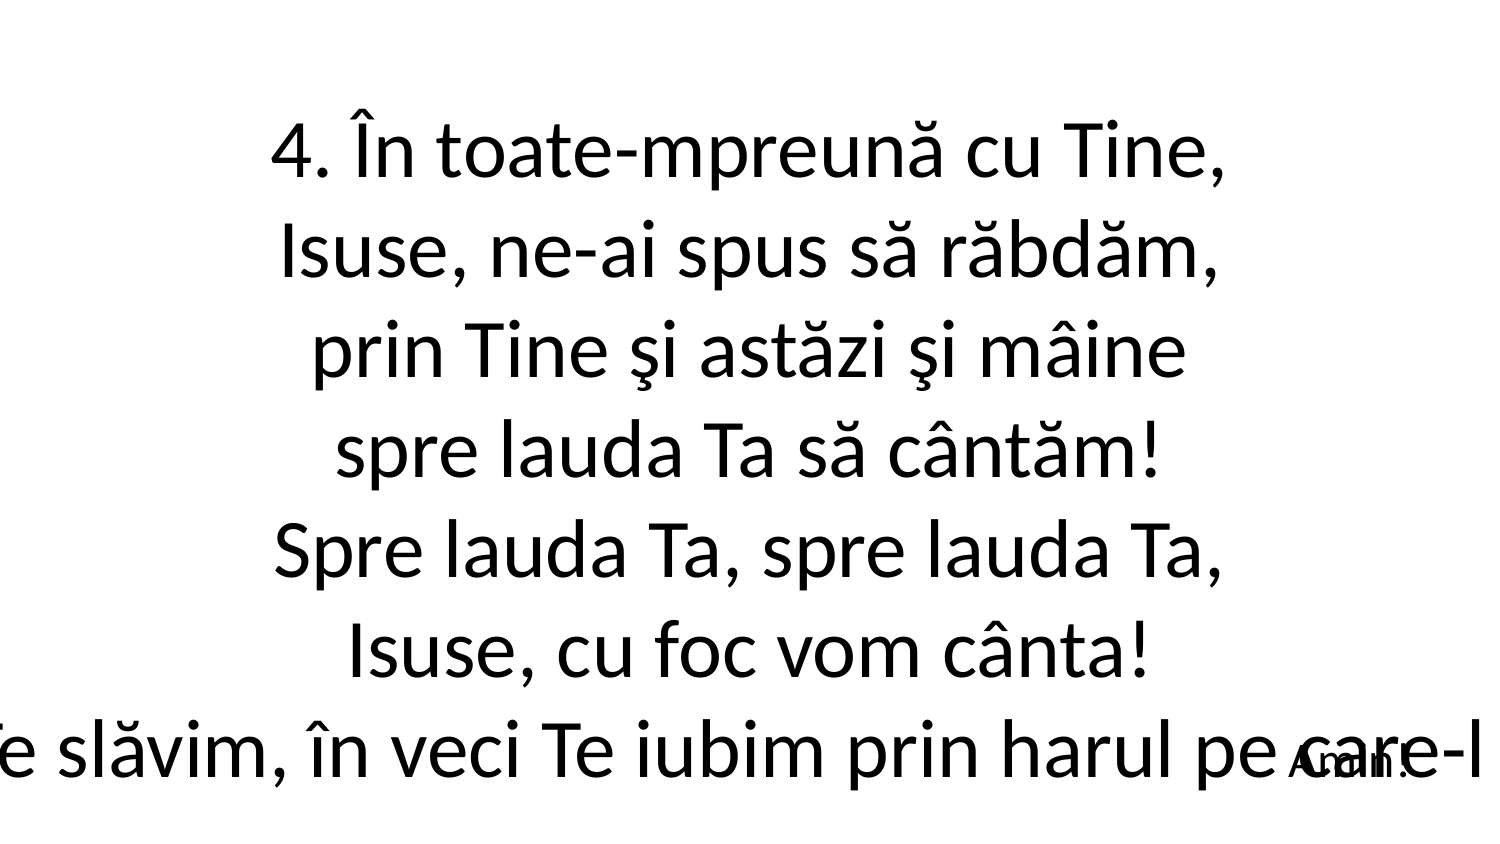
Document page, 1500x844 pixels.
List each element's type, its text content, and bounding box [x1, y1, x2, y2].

text_box Amin! [1273, 674, 1427, 795]
text_box 4. În toate-mpreună cu Tine, Isuse, ne-ai spus să răbdăm, prin Tine şi astăzi şi mâine spre lauda Ta să cântăm! Spre lauda Ta, spre lauda Ta, Isuse, cu foc vom cânta! În veci Te slăvim, în veci Te iubim prin harul pe care-l primim. [0, 42, 1500, 802]
